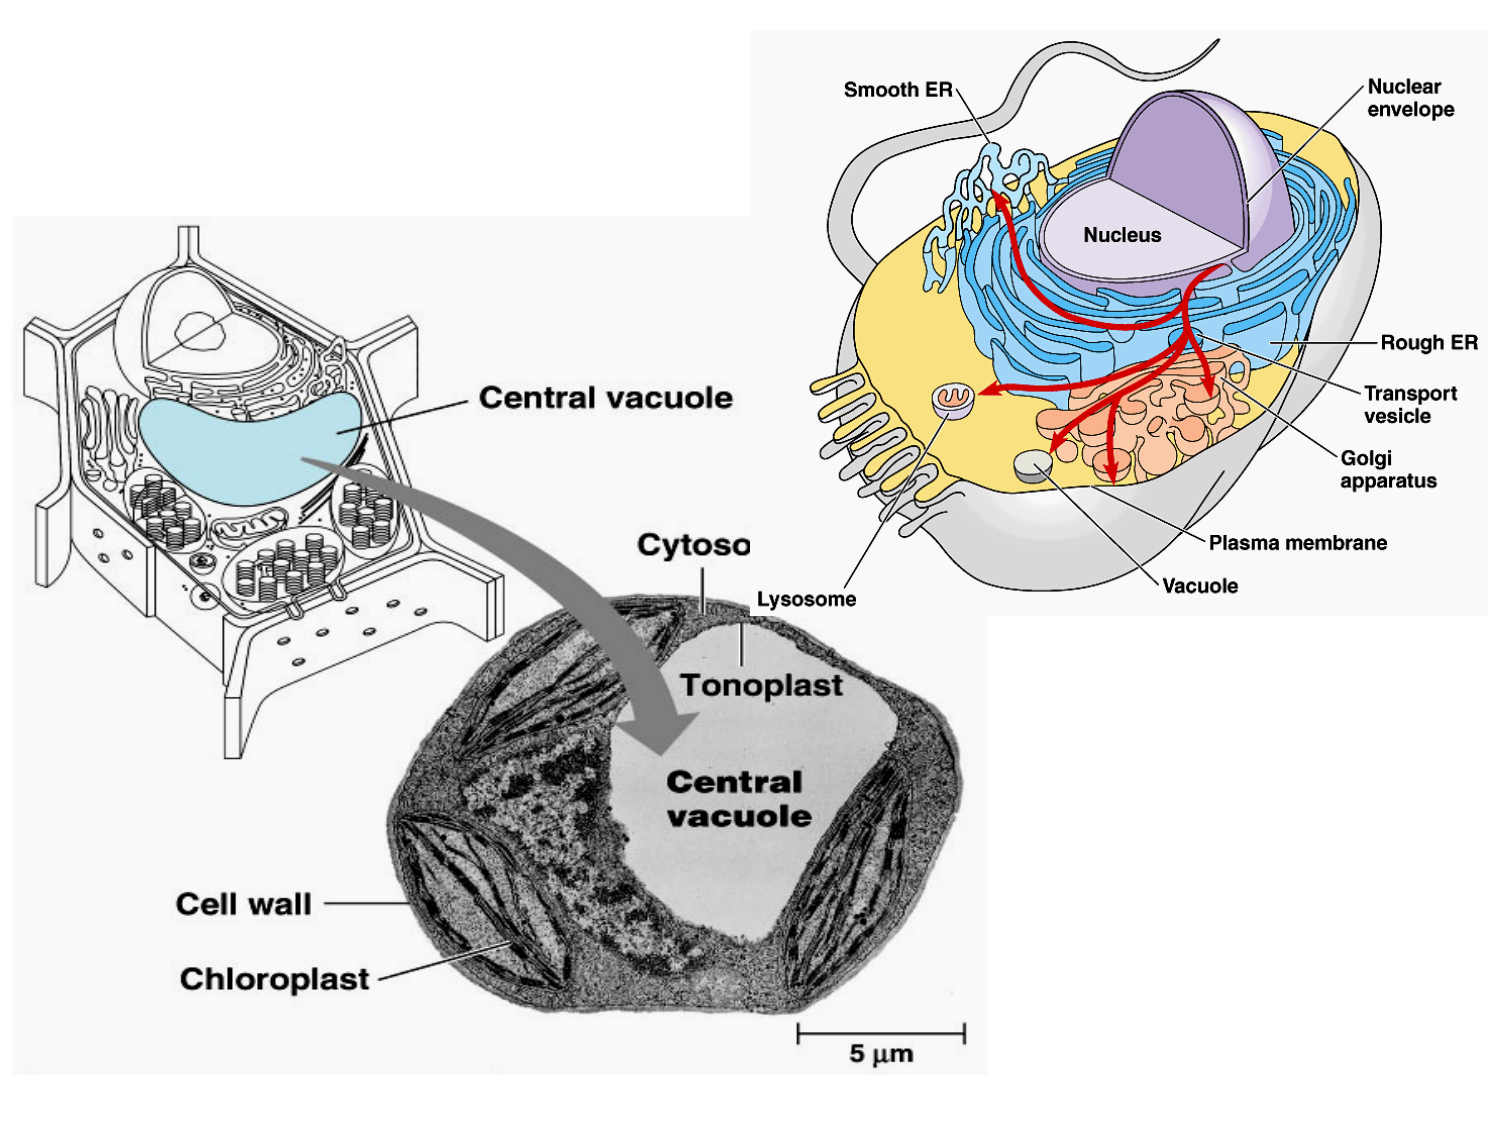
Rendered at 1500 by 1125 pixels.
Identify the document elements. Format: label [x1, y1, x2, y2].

text_box [12, 30, 1488, 1076]
